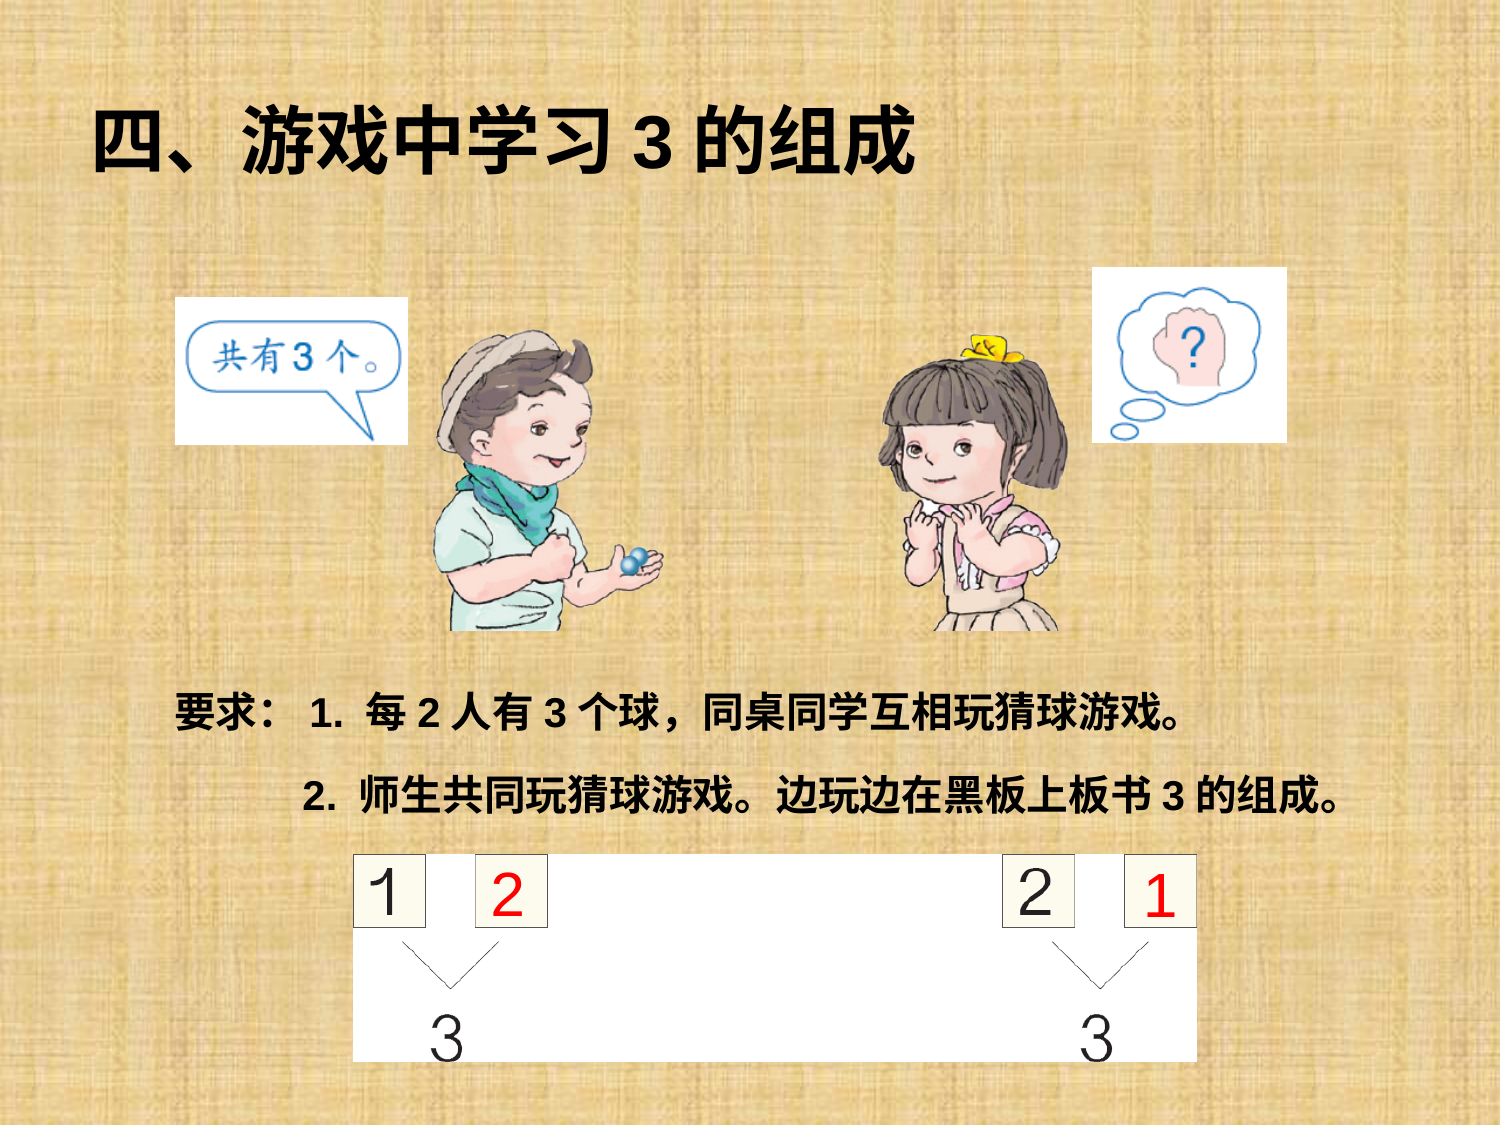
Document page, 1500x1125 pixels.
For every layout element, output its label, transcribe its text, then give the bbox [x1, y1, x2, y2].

title 四、游戏中学习3的组成 [74, 68, 1081, 209]
text_box 2. 师生共同玩猜球游戏。边玩边在黑板上板书3的组成。 [287, 751, 1469, 827]
text_box 要求：1. 每2人有3个球，同桌同学互相玩猜球游戏。 [159, 668, 1365, 744]
text_box 1 [1113, 847, 1208, 938]
picture [0, 0, 1500, 1125]
text_box 2 [460, 846, 555, 853]
